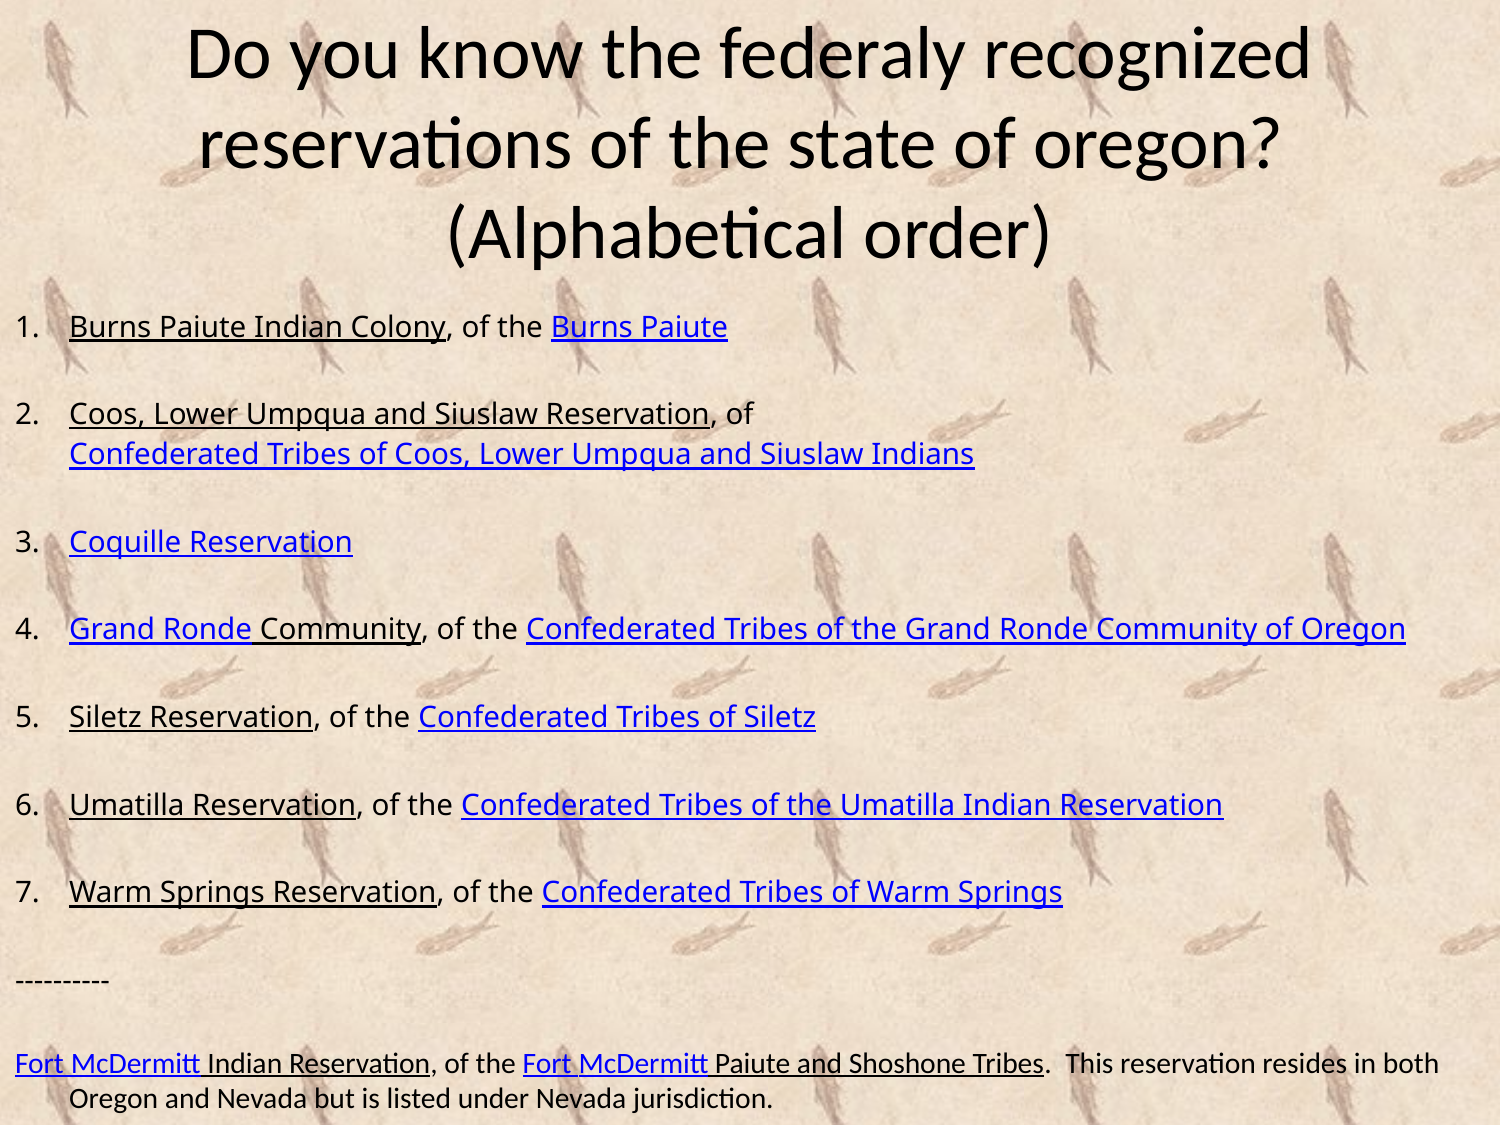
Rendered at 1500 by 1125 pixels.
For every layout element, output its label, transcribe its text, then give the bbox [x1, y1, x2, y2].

title Do you know the federaly recognized reservations of the state of oregon? (Alphabetical order) [75, 45, 1425, 233]
list Burns Paiute Indian Colony, of the Burns Paiute Coos, Lower Umpqua and Siuslaw Reservation, of Confederated Tribes of Coos, Lower Umpqua and Siuslaw Indians Coquille Reservation Grand Ronde Community, of the Confederated Tribes of the Grand Ronde Community of Oregon Siletz Reservation, of the Confederated Tribes of Siletz Umatilla Reservation, of the Confederated Tribes of the Umatilla Indian Reservation Warm Springs Reservation, of the Confederated Tribes of Warm Springs ---------- Fort McDermitt Indian Reservation, of the Fort McDermitt Paiute and Shoshone Tribes. This reservation resides in both Oregon and Nevada but is listed under Nevada jurisdiction. [0, 299, 1500, 1125]
table_cell [0, 0, 1500, 299]
